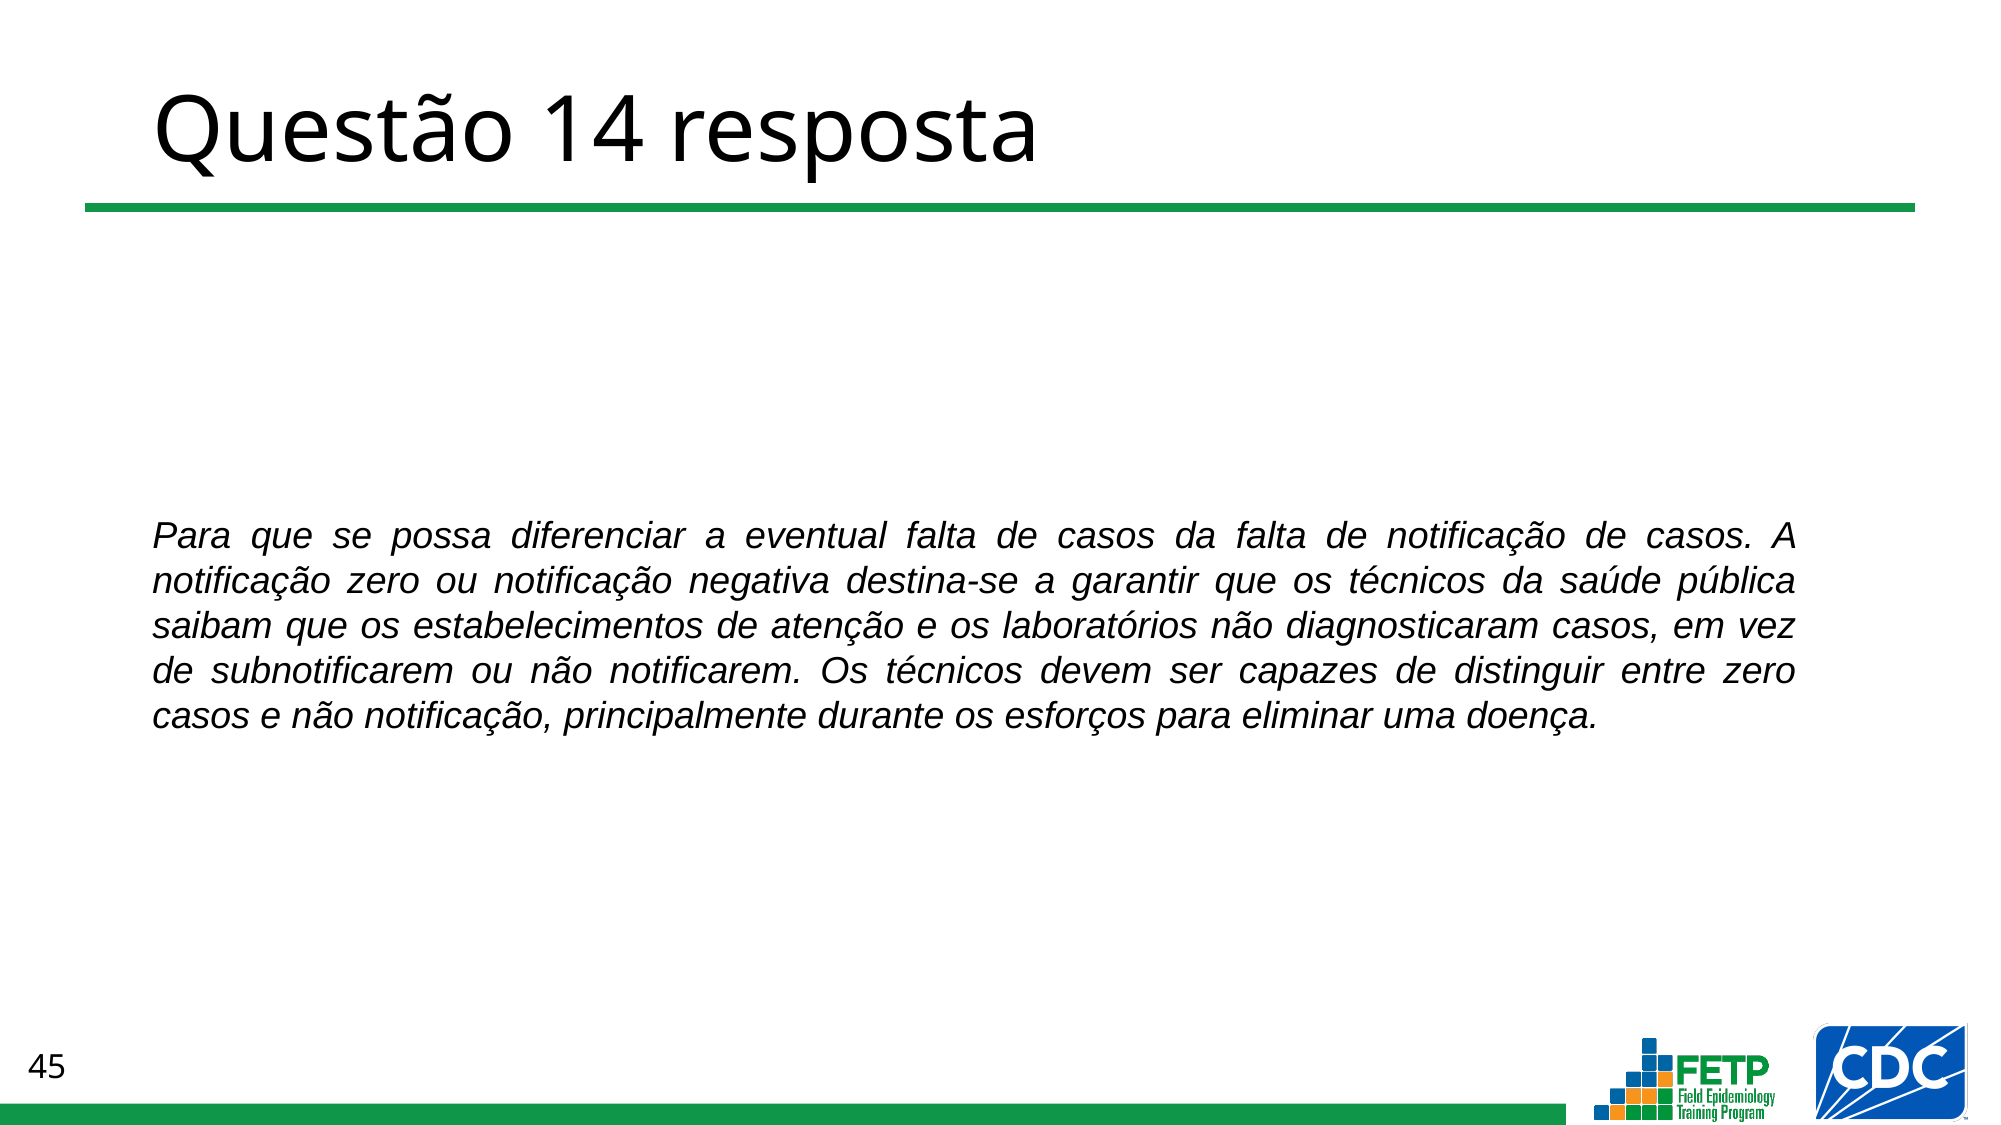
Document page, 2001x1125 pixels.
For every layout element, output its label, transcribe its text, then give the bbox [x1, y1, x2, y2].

picture [1594, 1038, 1775, 1122]
title Questão 14 resposta [137, 75, 1863, 207]
picture [1813, 1023, 1968, 1122]
list Para que se possa diferenciar a eventual falta de casos da falta de notificação de casos. A notificação zero ou notificação negativa destina-se a garantir que os técnicos da saúde pública saibam que os estabelecimentos de atenção e os laboratórios não diagnosticaram casos, em vez de subnotificarem ou não notificarem. Os técnicos devem ser capazes de distinguir entre zero casos e não notificação, principalmente durante os esforços para eliminar uma doença. [137, 242, 1812, 1004]
